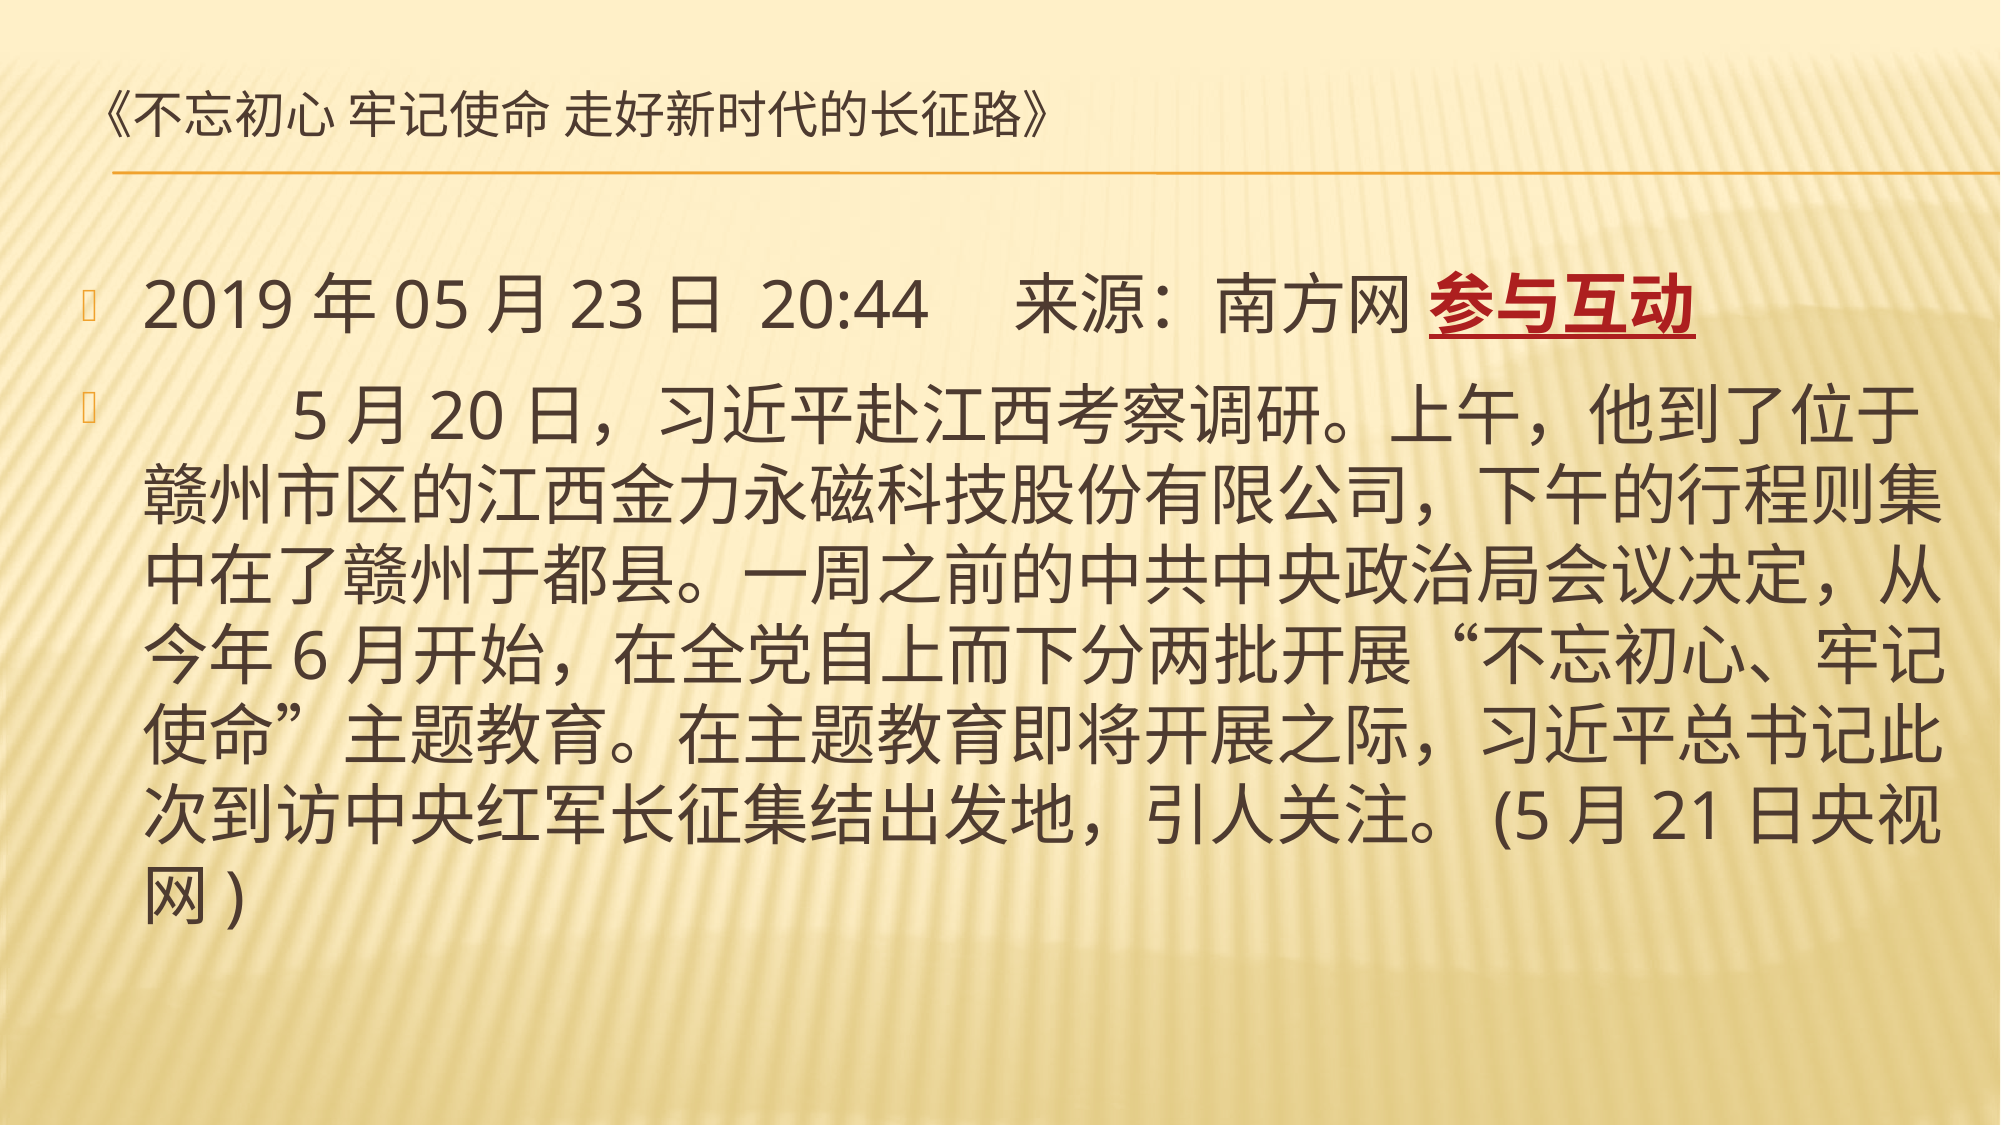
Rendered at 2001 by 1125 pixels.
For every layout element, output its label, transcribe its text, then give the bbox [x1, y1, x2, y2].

list 2019年05月23日 20:44 来源：南方网 参与互动 5月20日，习近平赴江西考察调研。上午，他到了位于赣州市区的江西金力永磁科技股份有限公司，下午的行程则集中在了赣州于都县。一周之前的中共中央政治局会议决定，从今年6月开始，在全党自上而下分两批开展“不忘初心、牢记使命”主题教育。在主题教育即将开展之际，习近平总书记此次到访中央红军长征集结出发地，引人关注。(5月21日央视网) [66, 254, 1967, 998]
title 《不忘初心 牢记使命 走好新时代的长征路》 [66, 75, 1967, 213]
